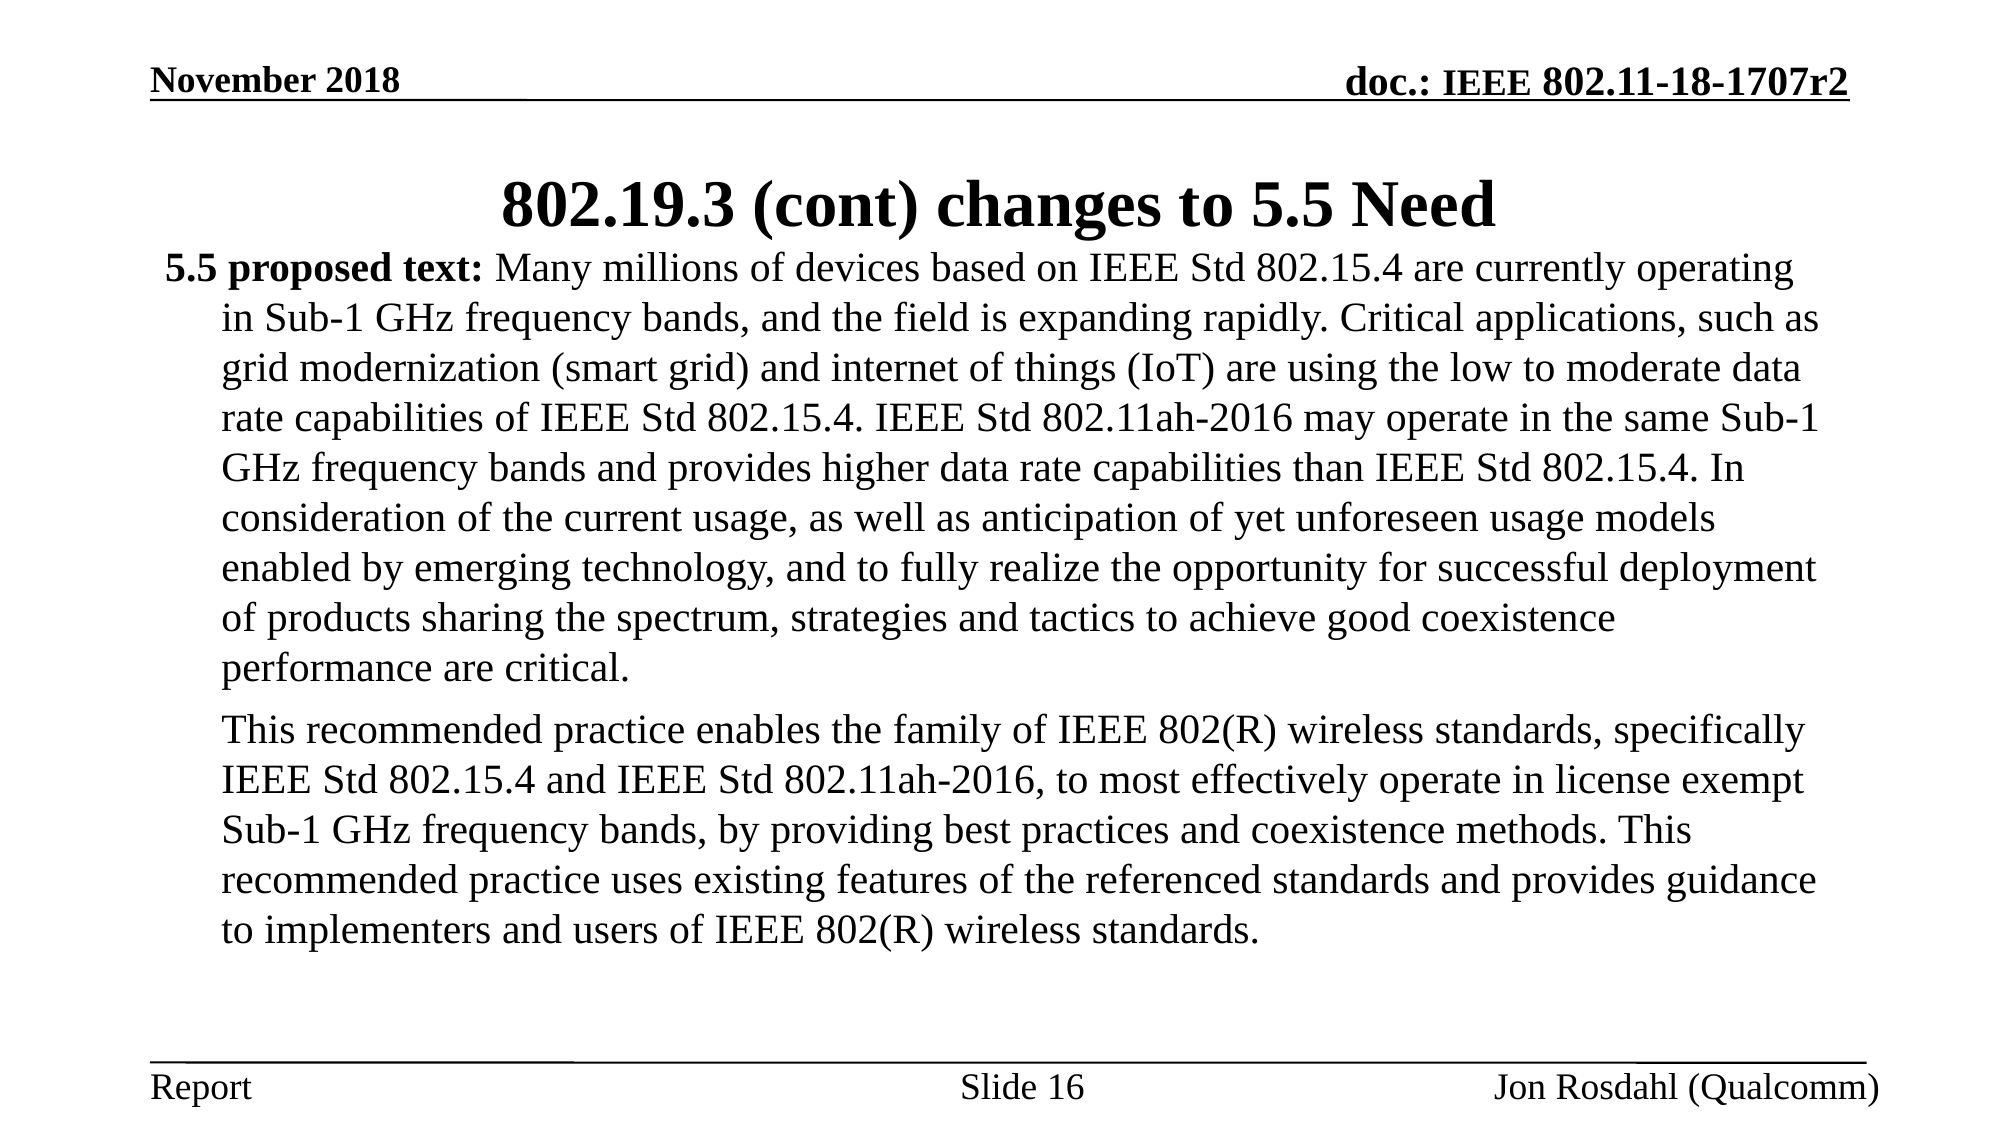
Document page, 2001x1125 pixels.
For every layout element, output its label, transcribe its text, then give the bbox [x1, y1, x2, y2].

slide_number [149, 49, 431, 100]
title 802.19.3 (cont) changes to 5.5 Need [149, 112, 1850, 231]
slide_number Slide 16 [950, 1061, 1095, 1125]
list 5.5 proposed text: Many millions of devices based on IEEE Std 802.15.4 are currently operating in Sub-1 GHz frequency bands, and the field is expanding rapidly. Critical applications, such as grid modernization (smart grid) and internet of things (IoT) are using the low to moderate data rate capabilities of IEEE Std 802.15.4. IEEE Std 802.11ah-2016 may operate in the same Sub-1 GHz frequency bands and provides higher data rate capabilities than IEEE Std 802.15.4. In consideration of the current usage, as well as anticipation of yet unforeseen usage models enabled by emerging technology, and to fully realize the opportunity for successful deployment of products sharing the spectrum, strategies and tactics to achieve good coexistence performance are critical. This recommended practice enables the family of IEEE 802(R) wireless standards, specifically IEEE Std 802.15.4 and IEEE Std 802.11ah-2016, to most effectively operate in license exempt Sub-1 GHz frequency bands, by providing best practices and coexistence methods. This recommended practice uses existing features of the referenced standards and provides guidance to implementers and users of IEEE 802(R) wireless standards. [149, 231, 1850, 1000]
footer Jon Rosdahl (Qualcomm) [1436, 1061, 1881, 1108]
